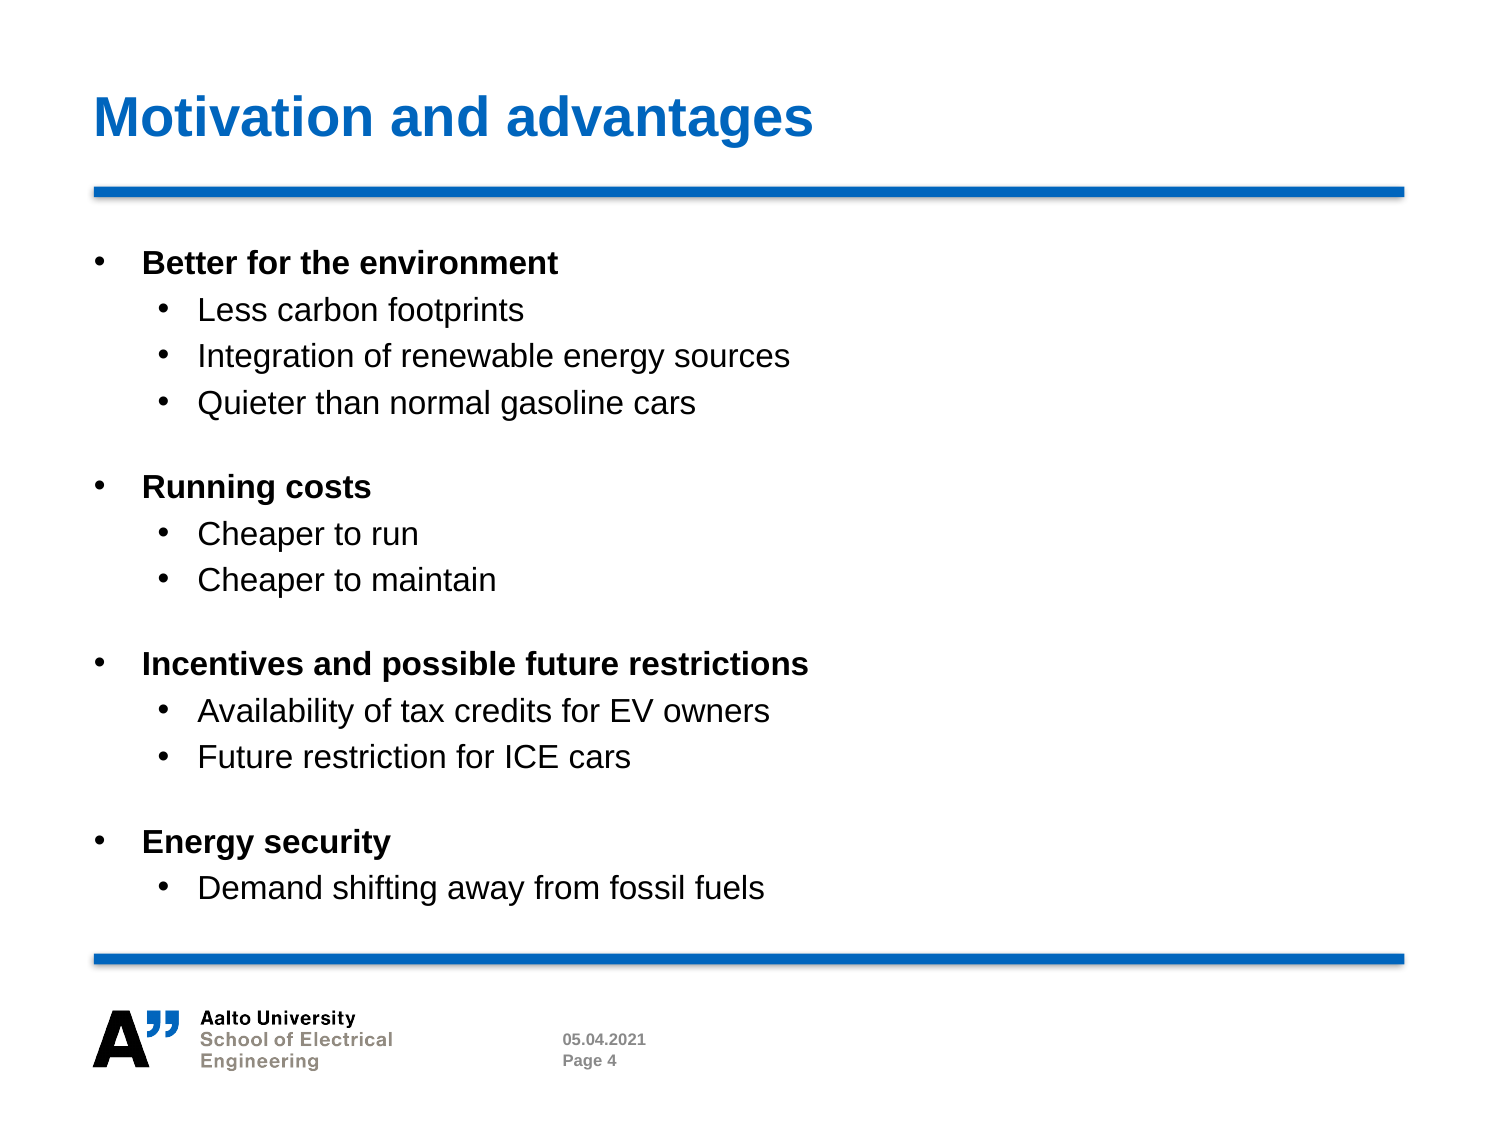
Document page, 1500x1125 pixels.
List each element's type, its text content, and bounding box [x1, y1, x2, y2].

title Motivation and advantages [93, 80, 1369, 228]
picture [35, 953, 449, 1125]
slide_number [562, 1029, 816, 1050]
slide_number Page 4 [562, 1050, 816, 1071]
list Better for the environment Less carbon footprints Integration of renewable energy sources Quieter than normal gasoline cars Running costs Cheaper to run Cheaper to maintain Incentives and possible future restrictions Availability of tax credits for EV owners Future restriction for ICE cars Energy security Demand shifting away from fossil fuels [93, 245, 1169, 963]
